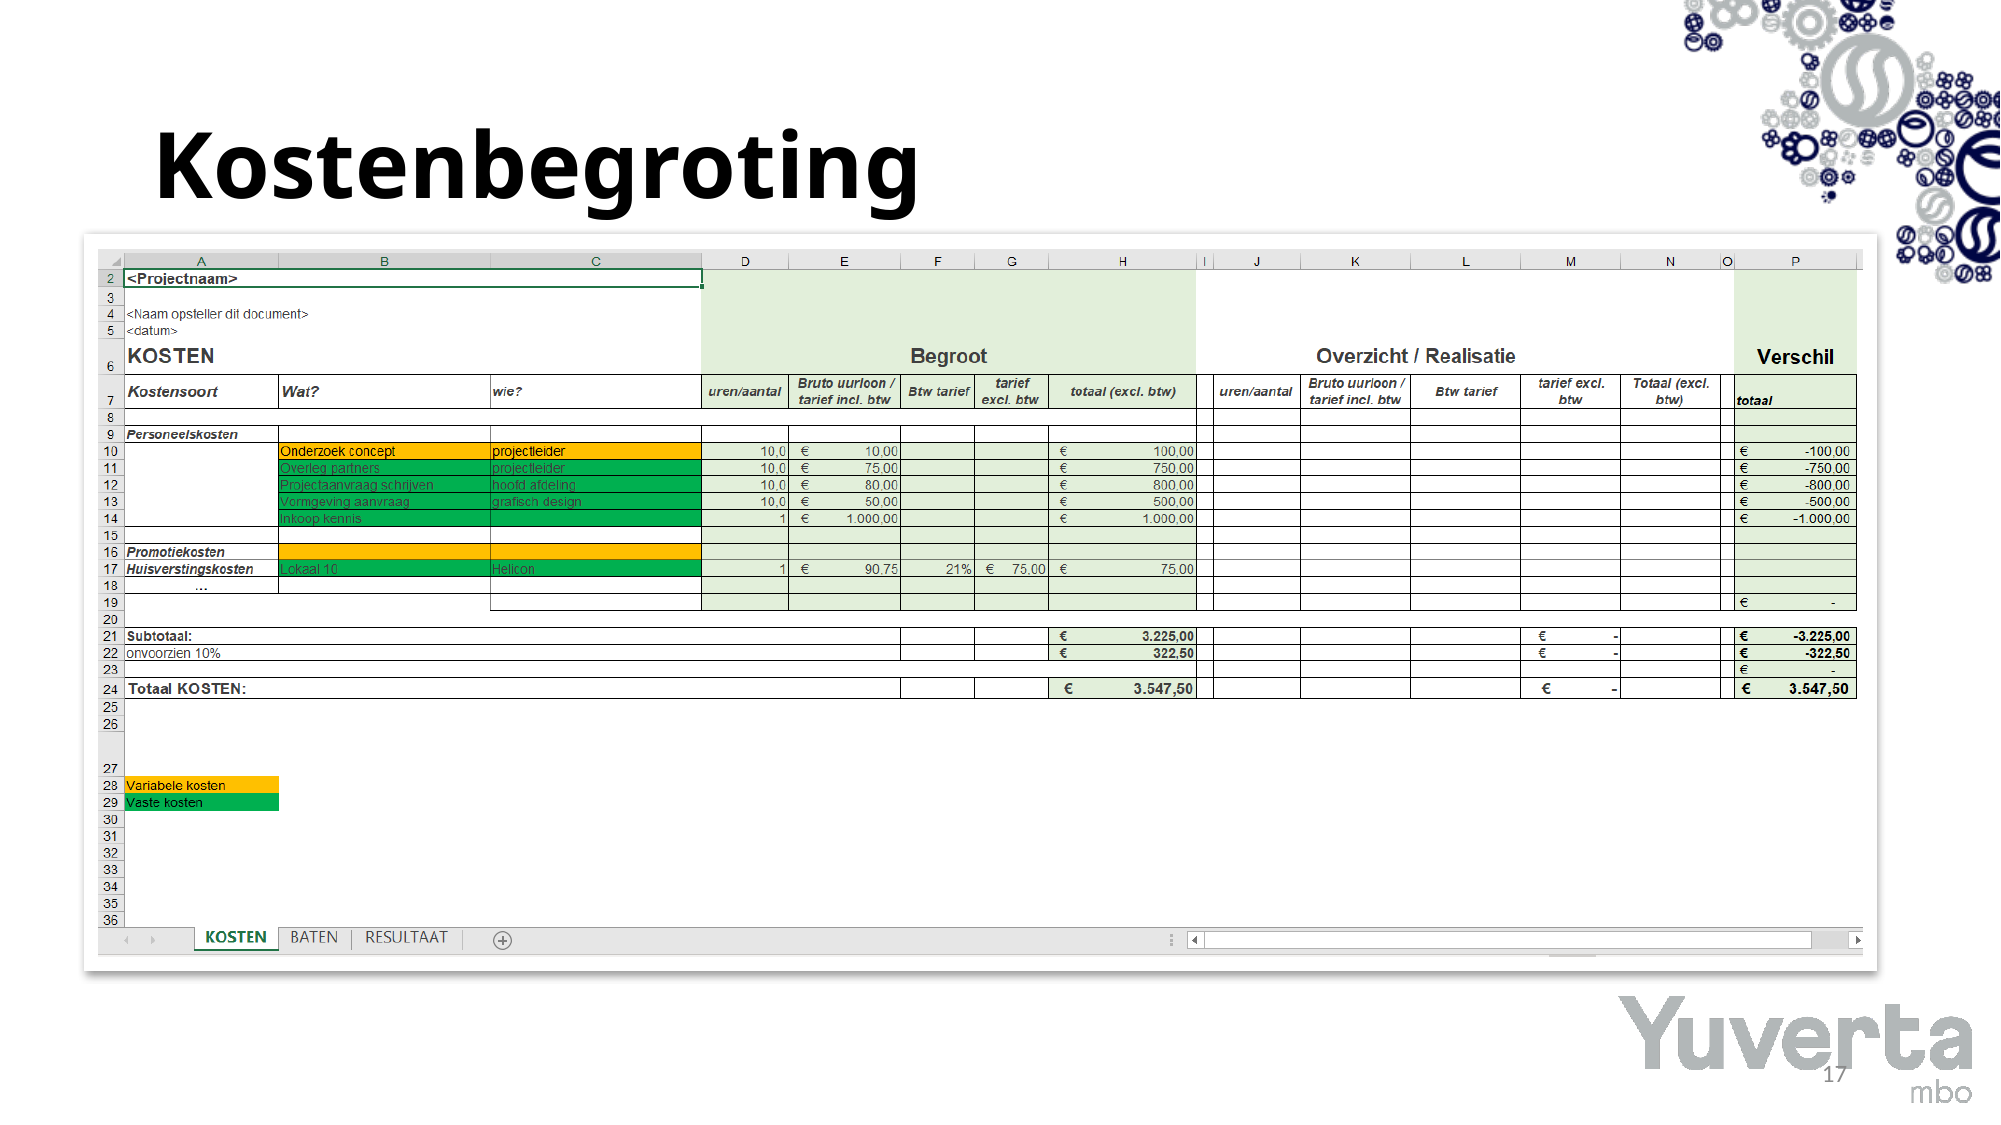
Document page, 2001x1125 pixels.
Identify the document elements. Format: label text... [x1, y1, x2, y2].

picture [0, 0, 2000, 1125]
title Kostenbegroting [137, 59, 1863, 230]
slide_number 17 [1412, 1042, 1863, 1103]
